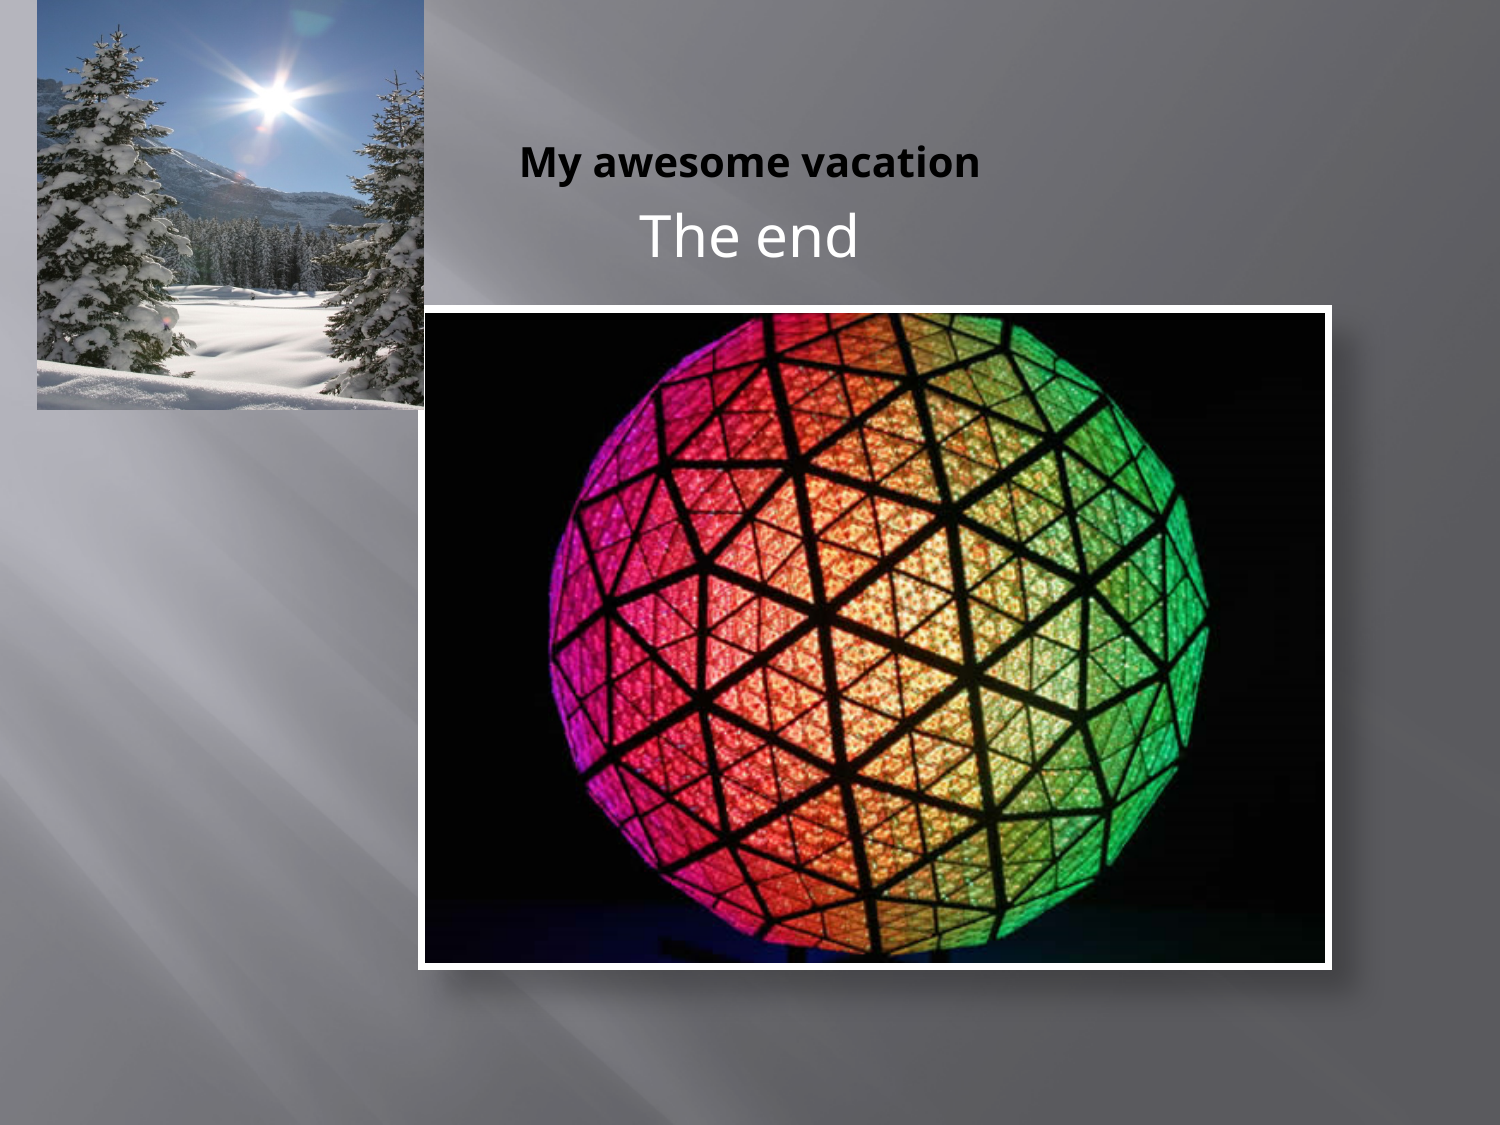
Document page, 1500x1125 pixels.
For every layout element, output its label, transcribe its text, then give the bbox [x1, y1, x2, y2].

title My awesome vacation [466, 99, 1200, 186]
list The end [466, 191, 1200, 279]
picture [37, 0, 1326, 963]
